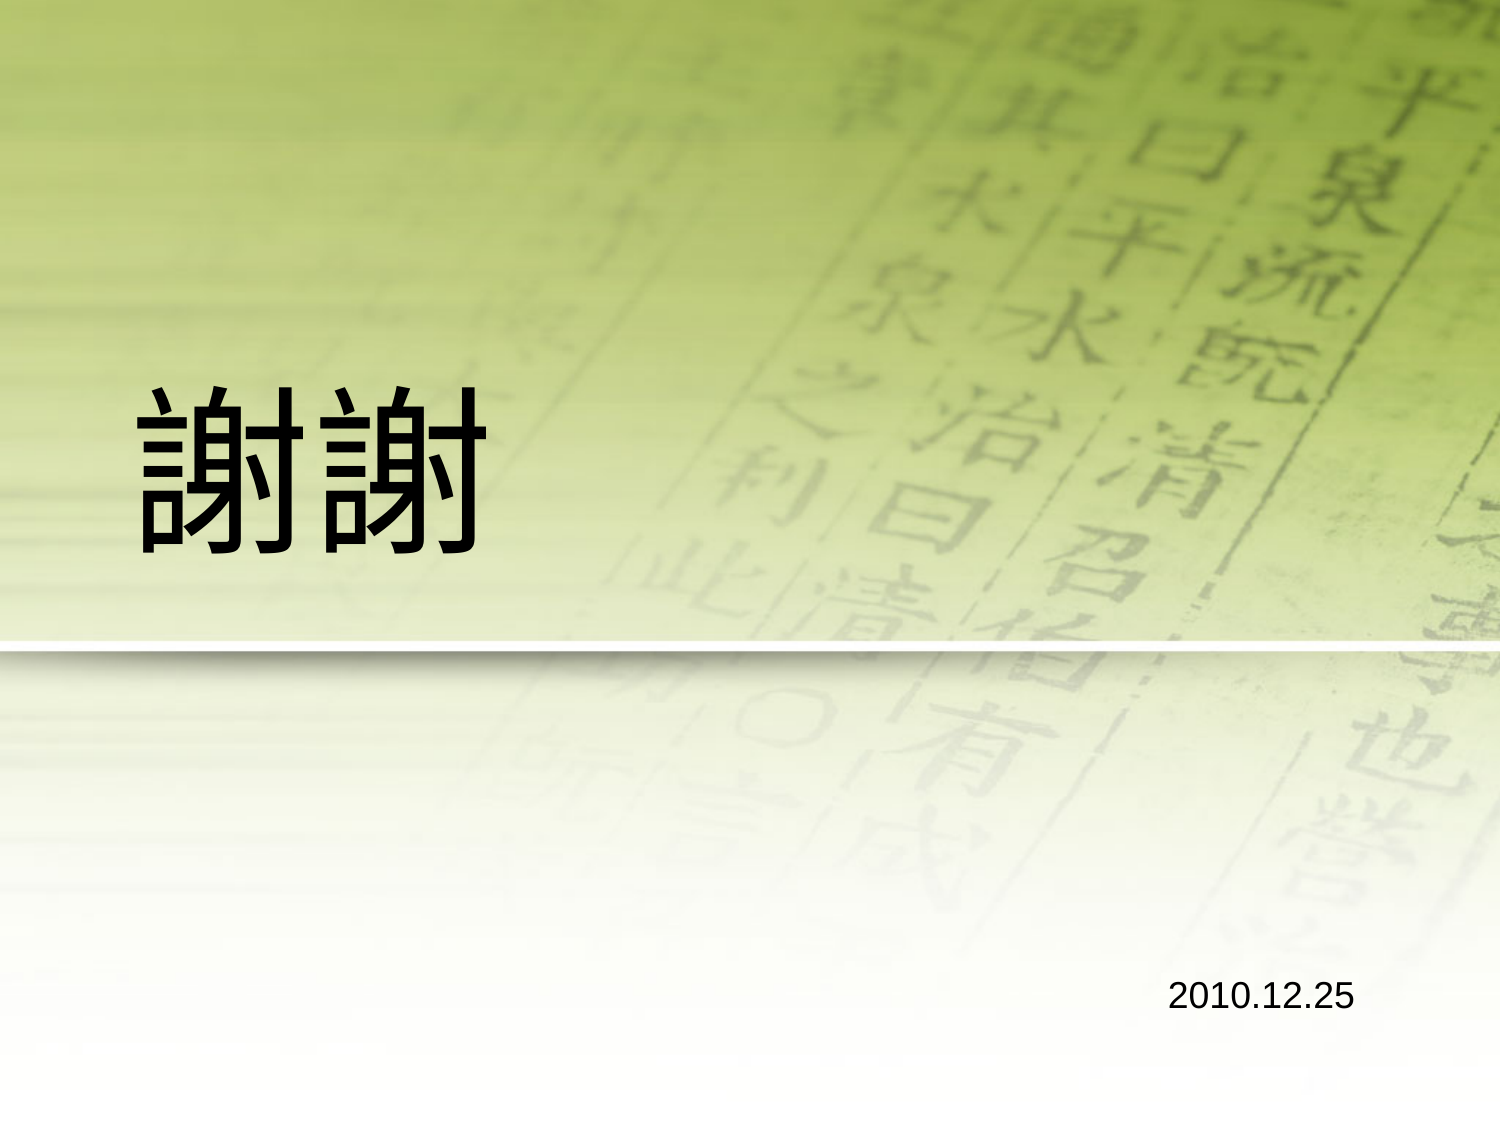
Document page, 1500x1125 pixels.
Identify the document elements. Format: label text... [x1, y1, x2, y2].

picture [0, 0, 1500, 1125]
text_box 2010.12.25 [1153, 964, 1370, 1024]
title 謝謝 [112, 349, 1388, 591]
